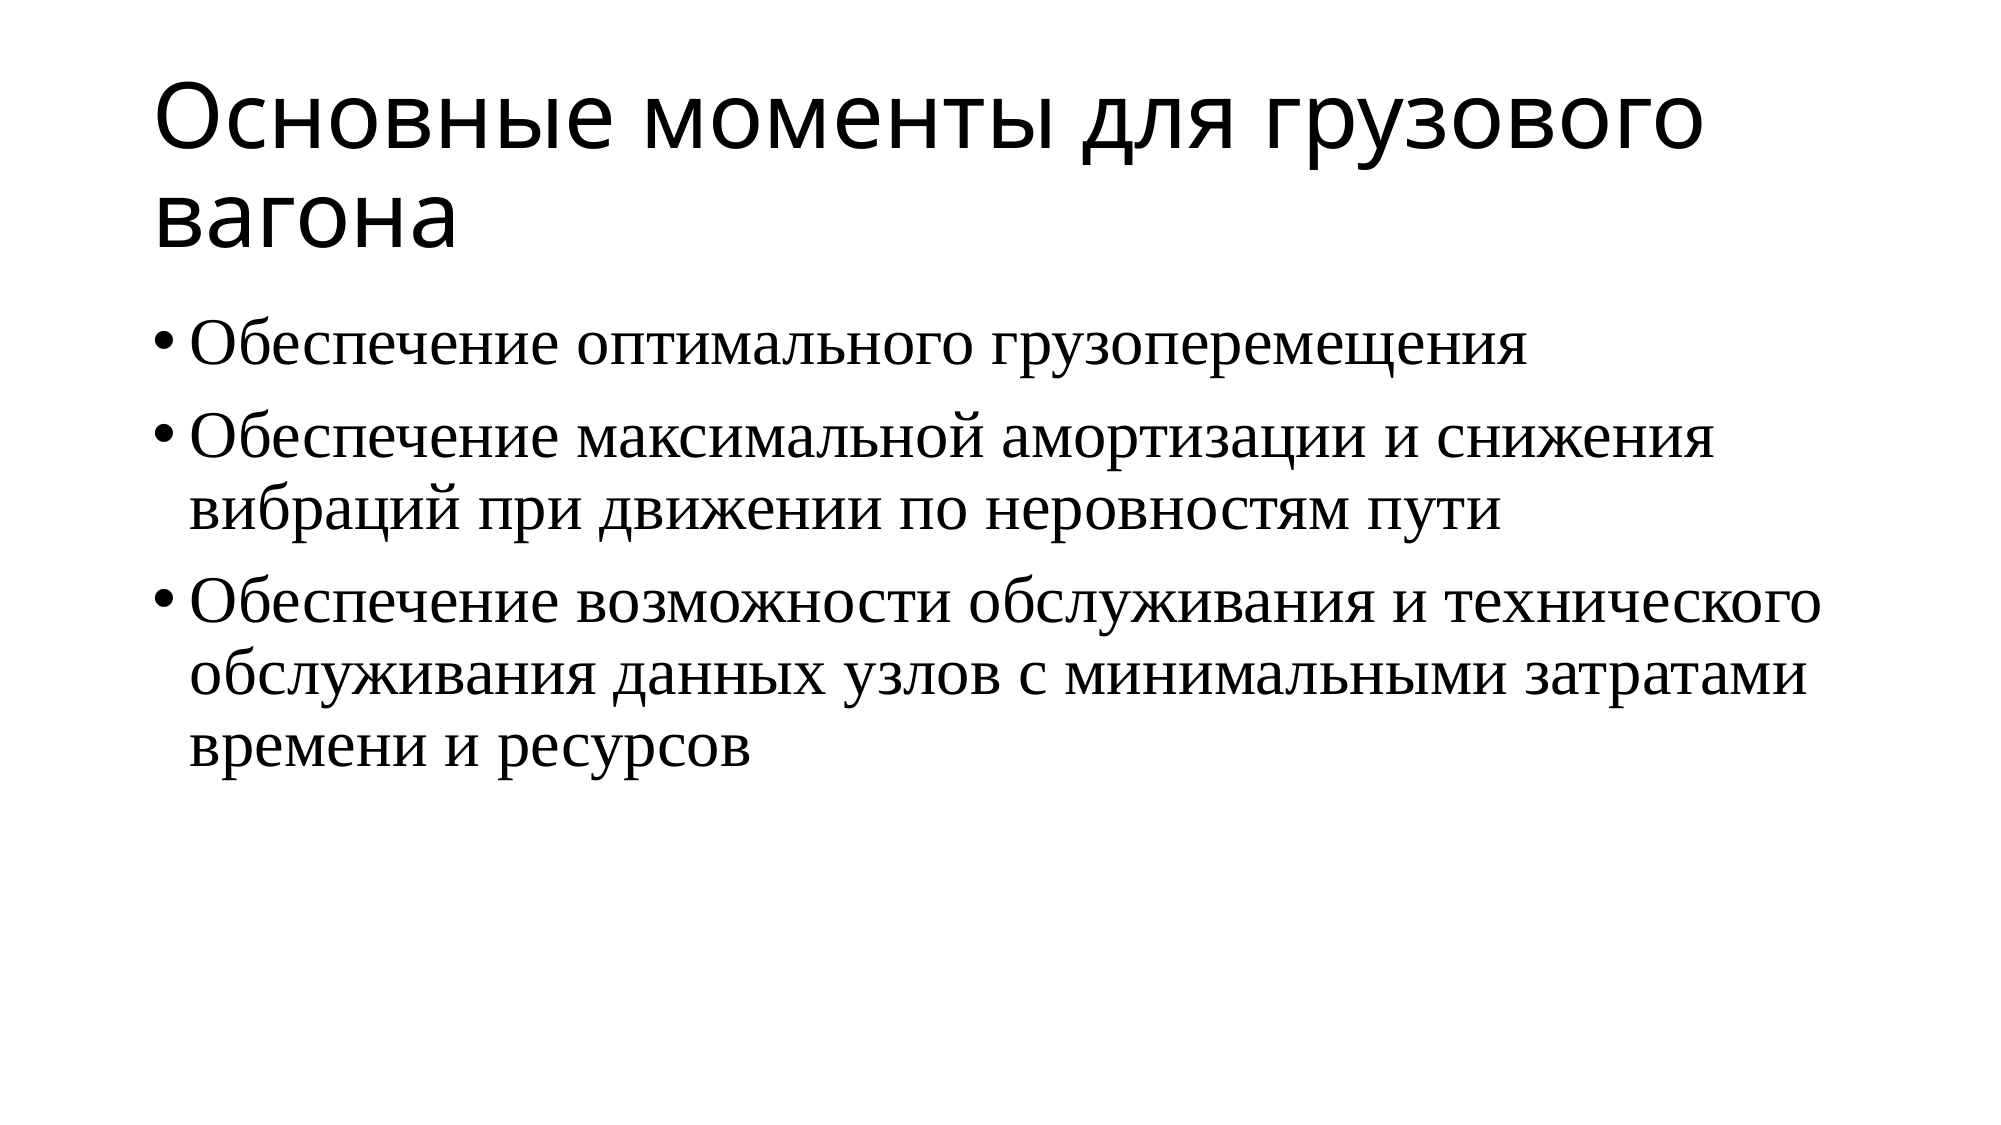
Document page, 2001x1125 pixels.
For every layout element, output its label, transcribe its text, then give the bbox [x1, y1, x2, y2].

list Обеспечение оптимального грузоперемещения Обеспечение максимальной амортизации и снижения вибраций при движении по неровностям пути Обеспечение возможности обслуживания и технического обслуживания данных узлов с минимальными затратами времени и ресурсов [137, 299, 1863, 1014]
title Основные моменты для грузового вагона [137, 59, 1863, 278]
